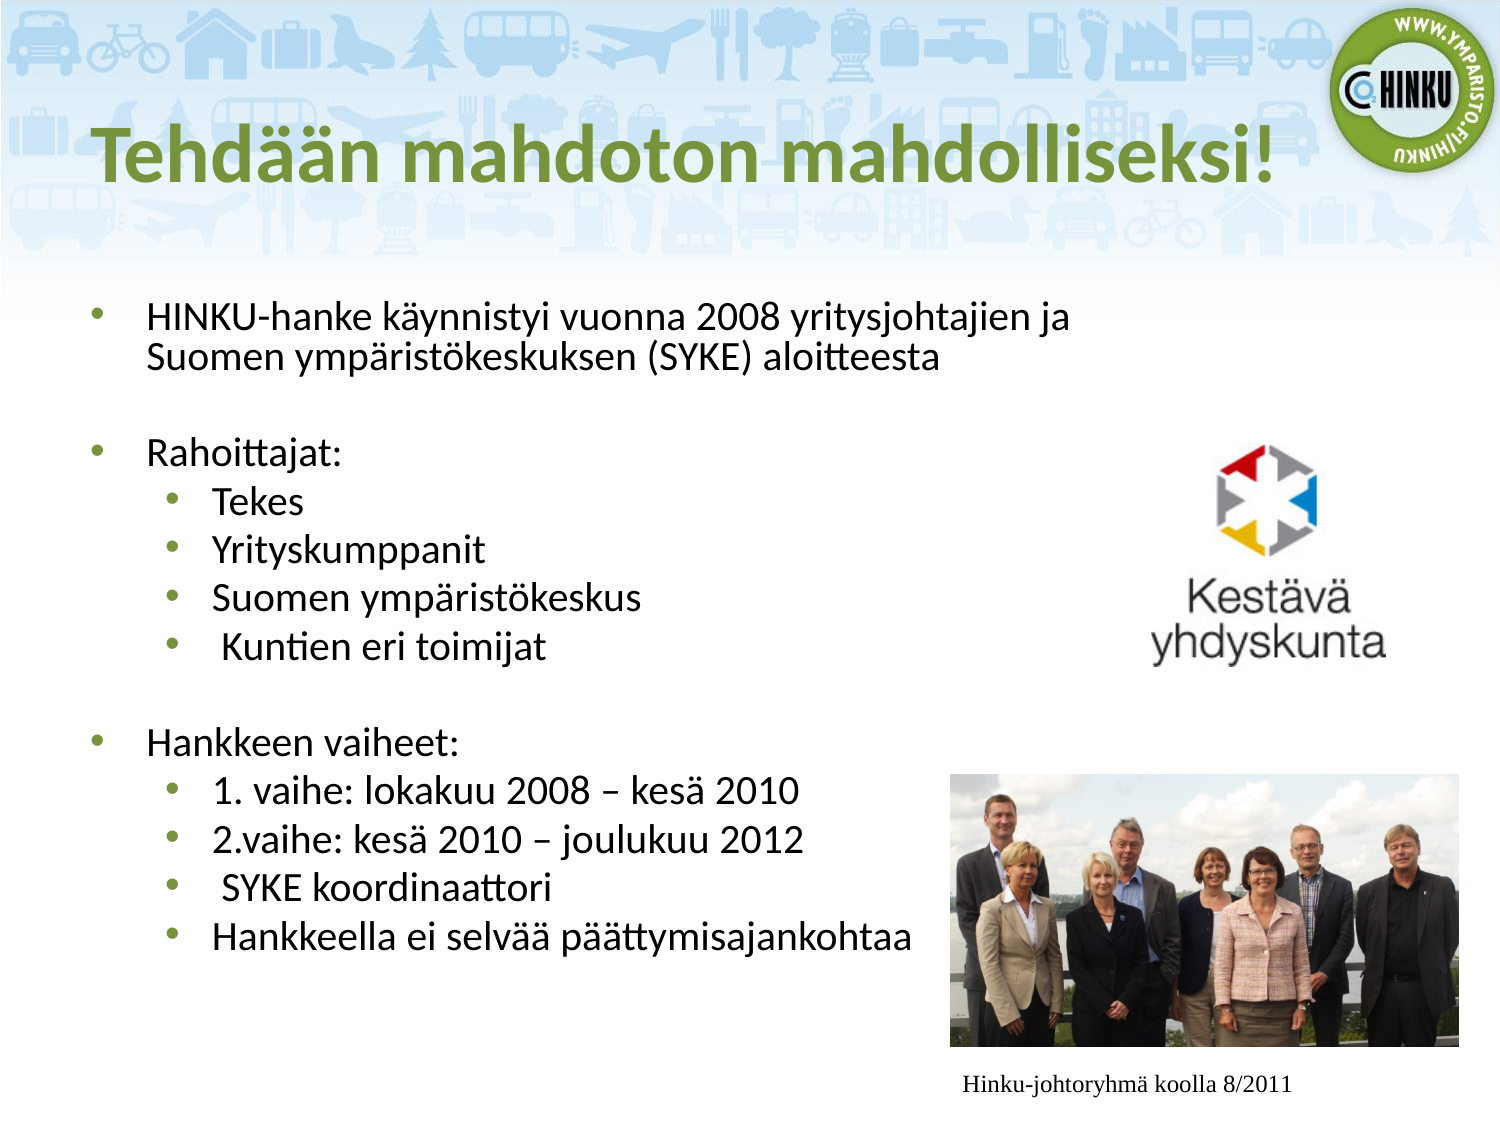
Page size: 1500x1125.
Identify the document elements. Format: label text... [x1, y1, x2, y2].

title Tehdään mahdoton mahdolliseksi! [74, 54, 1426, 244]
list HINKU-hanke käynnistyi vuonna 2008 yritysjohtajien ja Suomen ympäristökeskuksen (SYKE) aloitteesta Rahoittajat: Tekes Yrityskumppanit Suomen ympäristökeskus Kuntien eri toimijat Hankkeen vaiheet: 1. vaihe: lokakuu 2008 – kesä 2010 2.vaihe: kesä 2010 – joulukuu 2012 SYKE koordinaattori Hankkeella ei selvää päättymisajankohtaa [74, 290, 1093, 999]
picture [0, 0, 1500, 1125]
